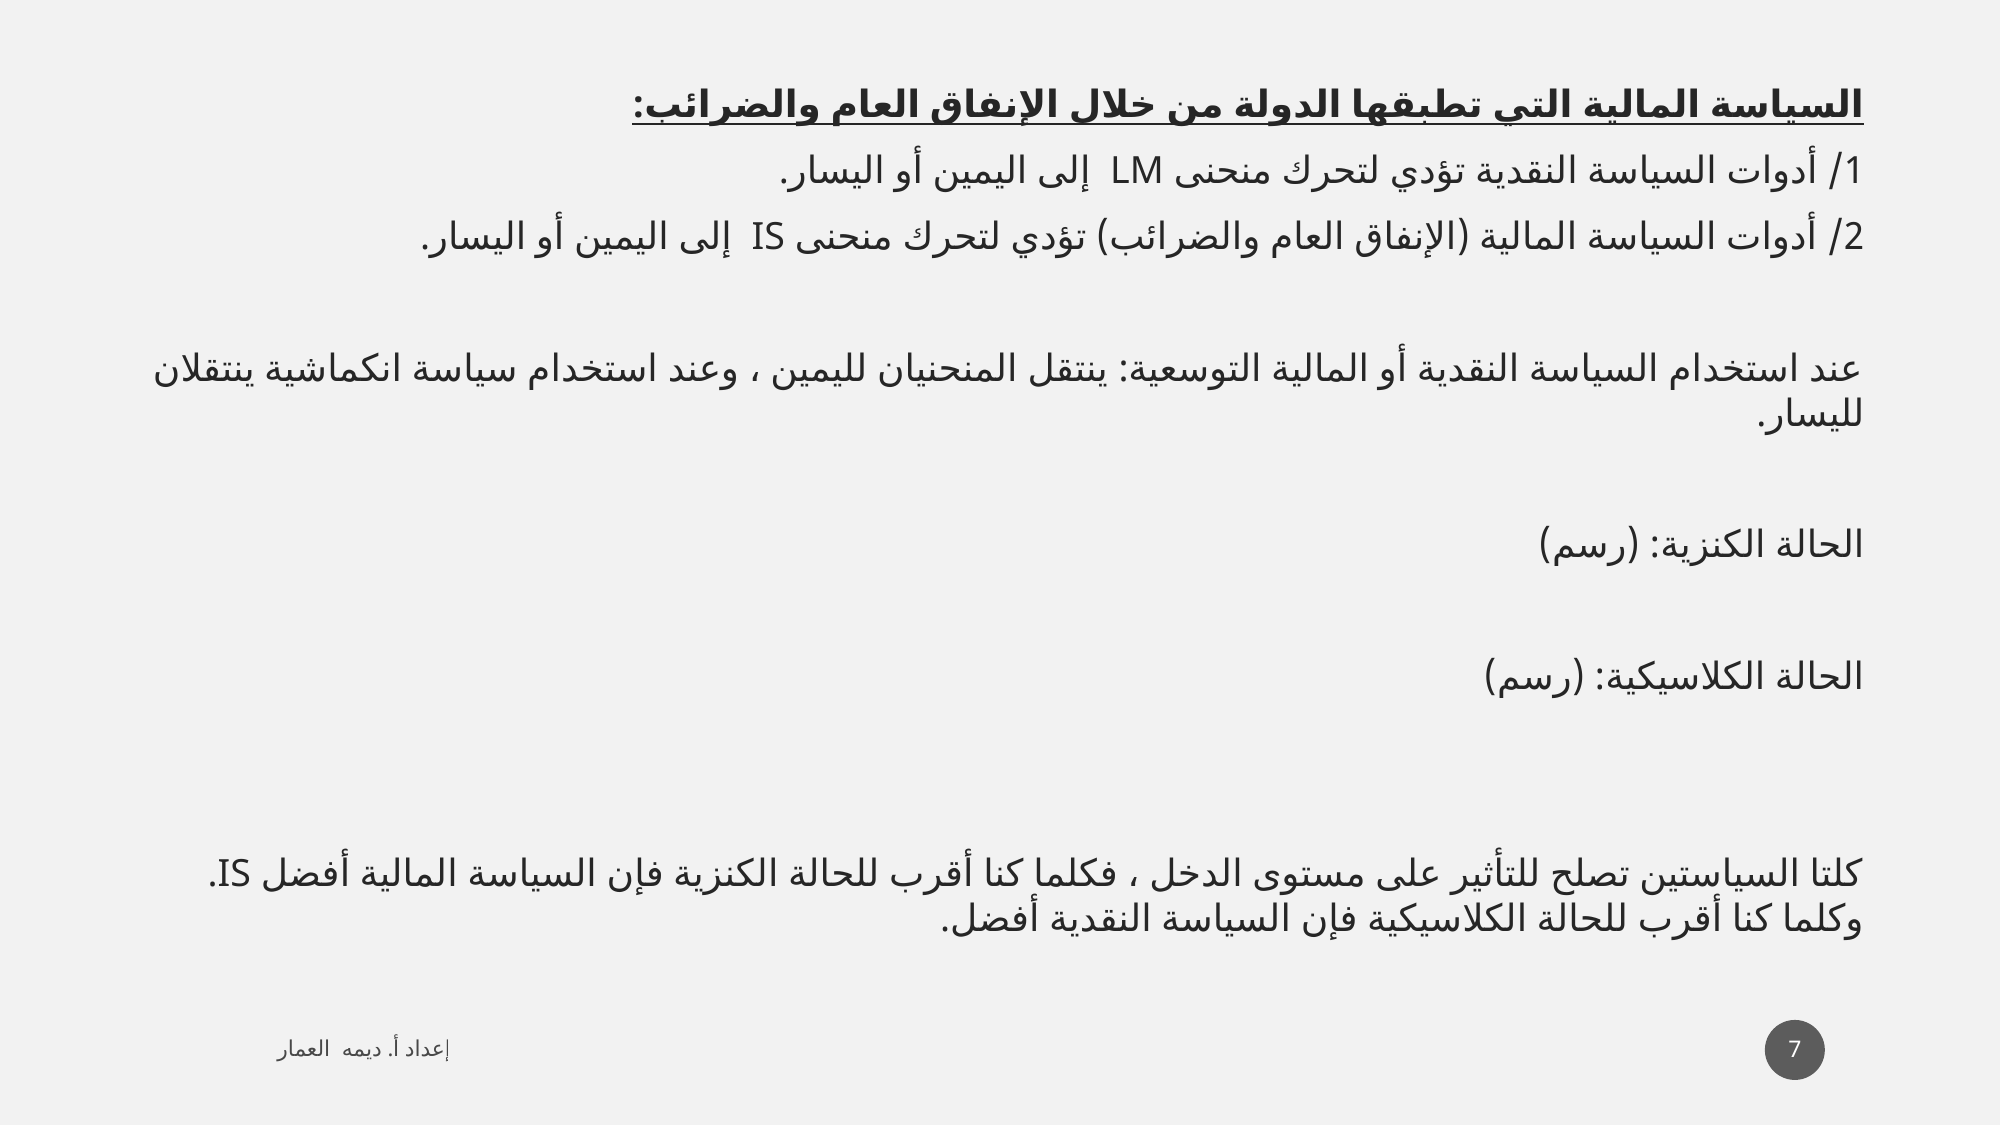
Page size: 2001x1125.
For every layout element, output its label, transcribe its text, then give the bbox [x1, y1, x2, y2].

list السياسة المالية التي تطبقها الدولة من خلال الإنفاق العام والضرائب: 1/ أدوات السياسة النقدية تؤدي لتحرك منحنى LM إلى اليمين أو اليسار. 2/ أدوات السياسة المالية (الإنفاق العام والضرائب) تؤدي لتحرك منحنى IS إلى اليمين أو اليسار. عند استخدام السياسة النقدية أو المالية التوسعية: ينتقل المنحنيان لليمين ، وعند استخدام سياسة انكماشية ينتقلان لليسار. الحالة الكنزية: (رسم) الحالة الكلاسيكية: (رسم) كلتا السياستين تصلح للتأثير على مستوى الدخل ، فكلما كنا أقرب للحالة الكنزية فإن السياسة المالية أفضل IS. وكلما كنا أقرب للحالة الكلاسيكية فإن السياسة النقدية أفضل. [110, 72, 1880, 1076]
slide_number 7 [1764, 1019, 1825, 1080]
footer إعداد أ. ديمه العمار [262, 1023, 1231, 1076]
